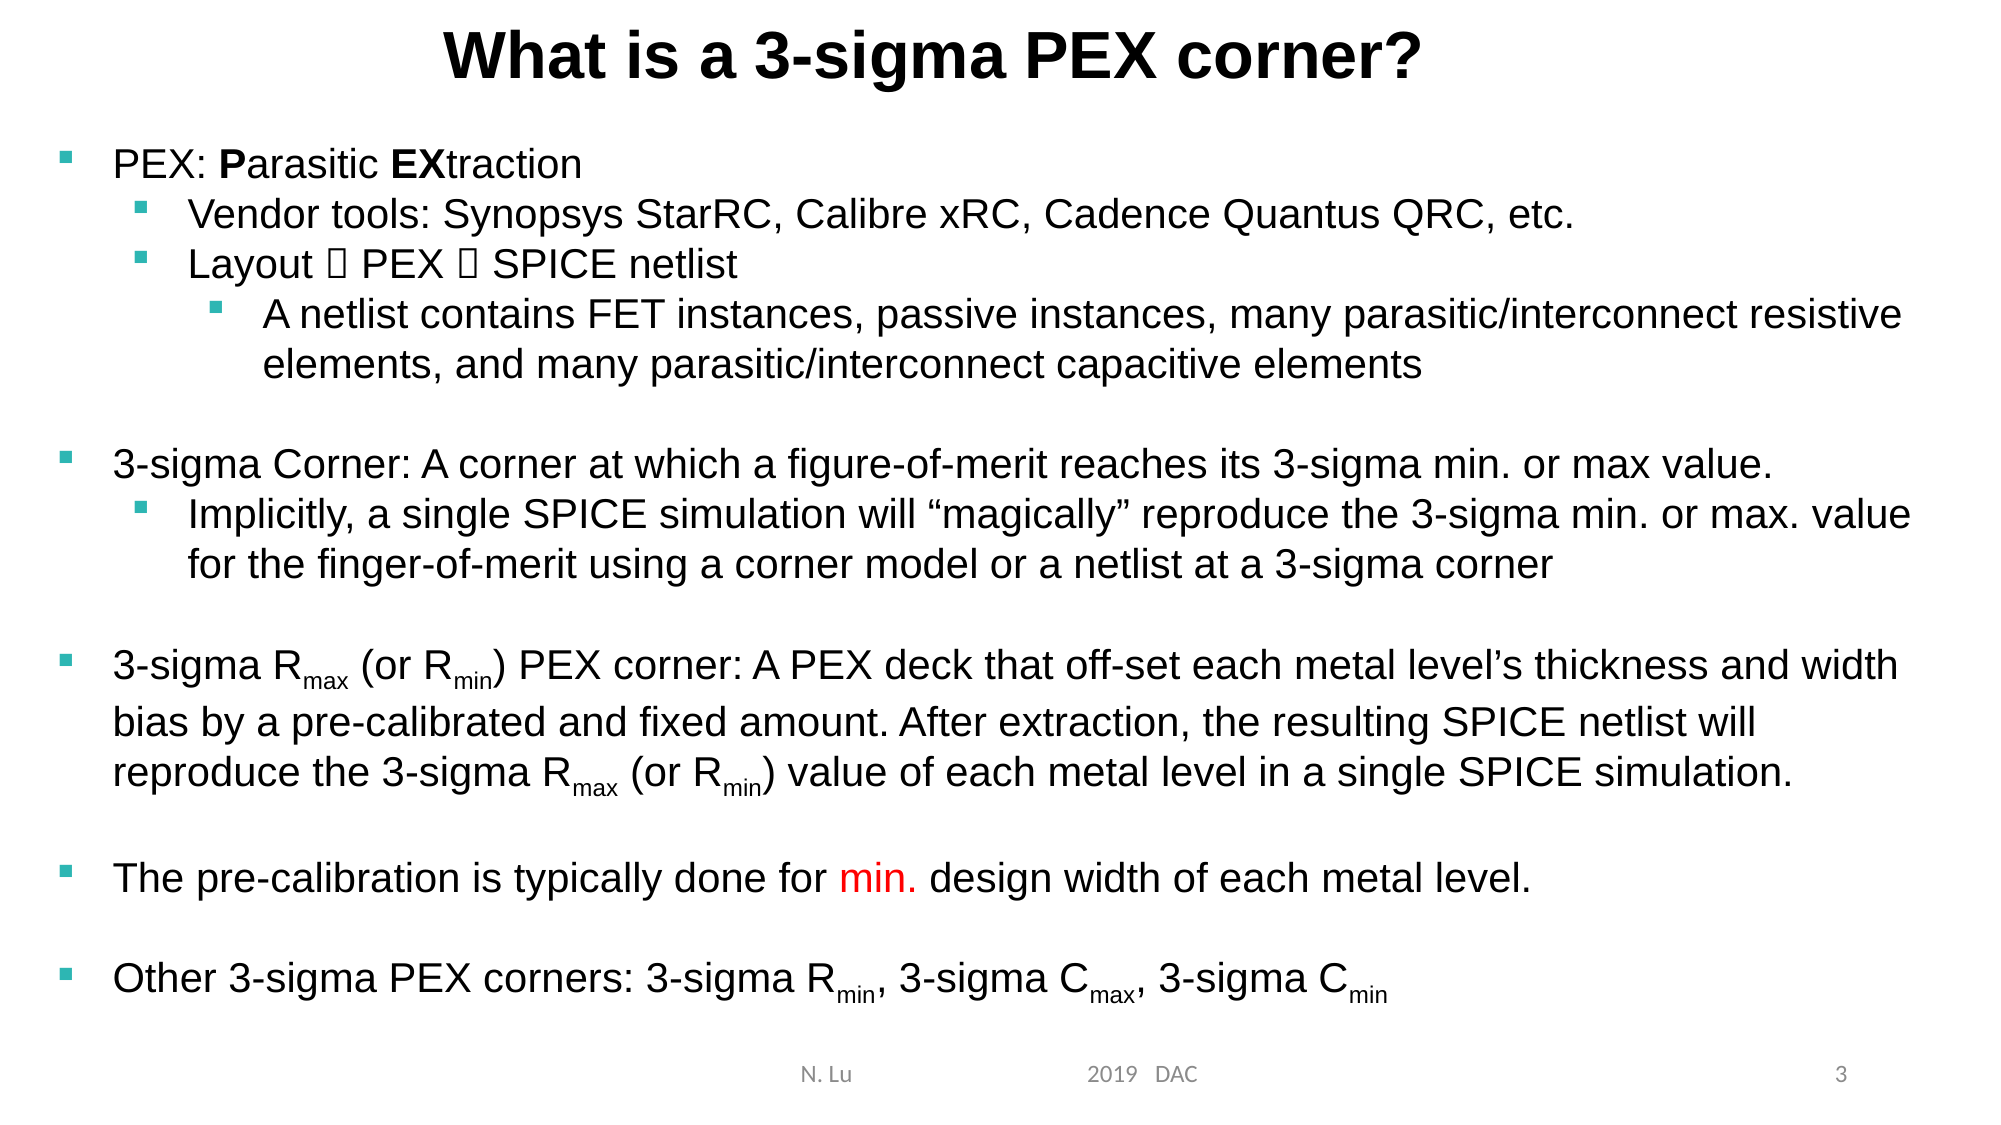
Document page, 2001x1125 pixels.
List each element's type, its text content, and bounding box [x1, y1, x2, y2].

text_box What is a 3-sigma PEX corner? [428, 13, 1463, 112]
text_box PEX: Parasitic EXtraction Vendor tools: Synopsys StarRC, Calibre xRC, Cadence Quantus QRC, etc. Layout  PEX  SPICE netlist A netlist contains FET instances, passive instances, many parasitic/interconnect resistive elements, and many parasitic/interconnect capacitive elements 3-sigma Corner: A corner at which a figure-of-merit reaches its 3-sigma min. or max value. Implicitly, a single SPICE simulation will “magically” reproduce the 3-sigma min. or max. value for the finger-of-merit using a corner model or a netlist at a 3-sigma corner 3-sigma Rmax (or Rmin) PEX corner: A PEX deck that off-set each metal level’s thickness and width bias by a pre-calibrated and fixed amount. After extraction, the resulting SPICE netlist will reproduce the 3-sigma Rmax (or Rmin) value of each metal level in a single SPICE simulation. The pre-calibration is typically done for min. design width of each metal level. Other 3-sigma PEX corners: 3-sigma Rmin, 3-sigma Cmax, 3-sigma Cmin [41, 129, 1936, 1116]
